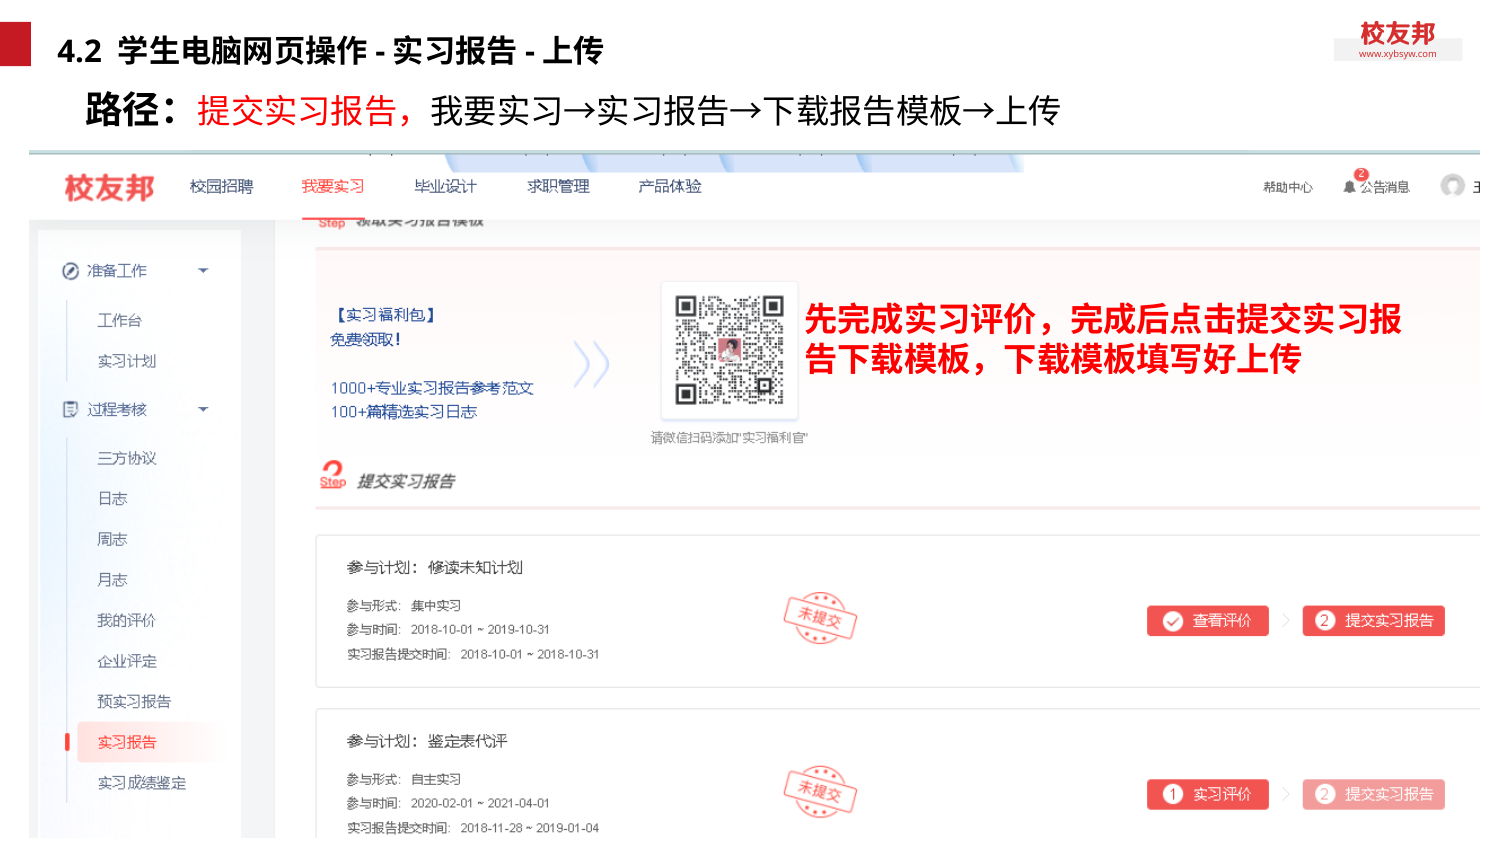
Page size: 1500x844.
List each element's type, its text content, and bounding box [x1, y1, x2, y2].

picture [1361, 21, 1435, 45]
text_box 路径：提交实习报告，我要实习→实习报告→下载报告模板→上传 [70, 55, 1447, 138]
title 4.2 学生电脑网页操作-实习报告-上传 [42, 11, 939, 77]
picture [29, 150, 1480, 839]
